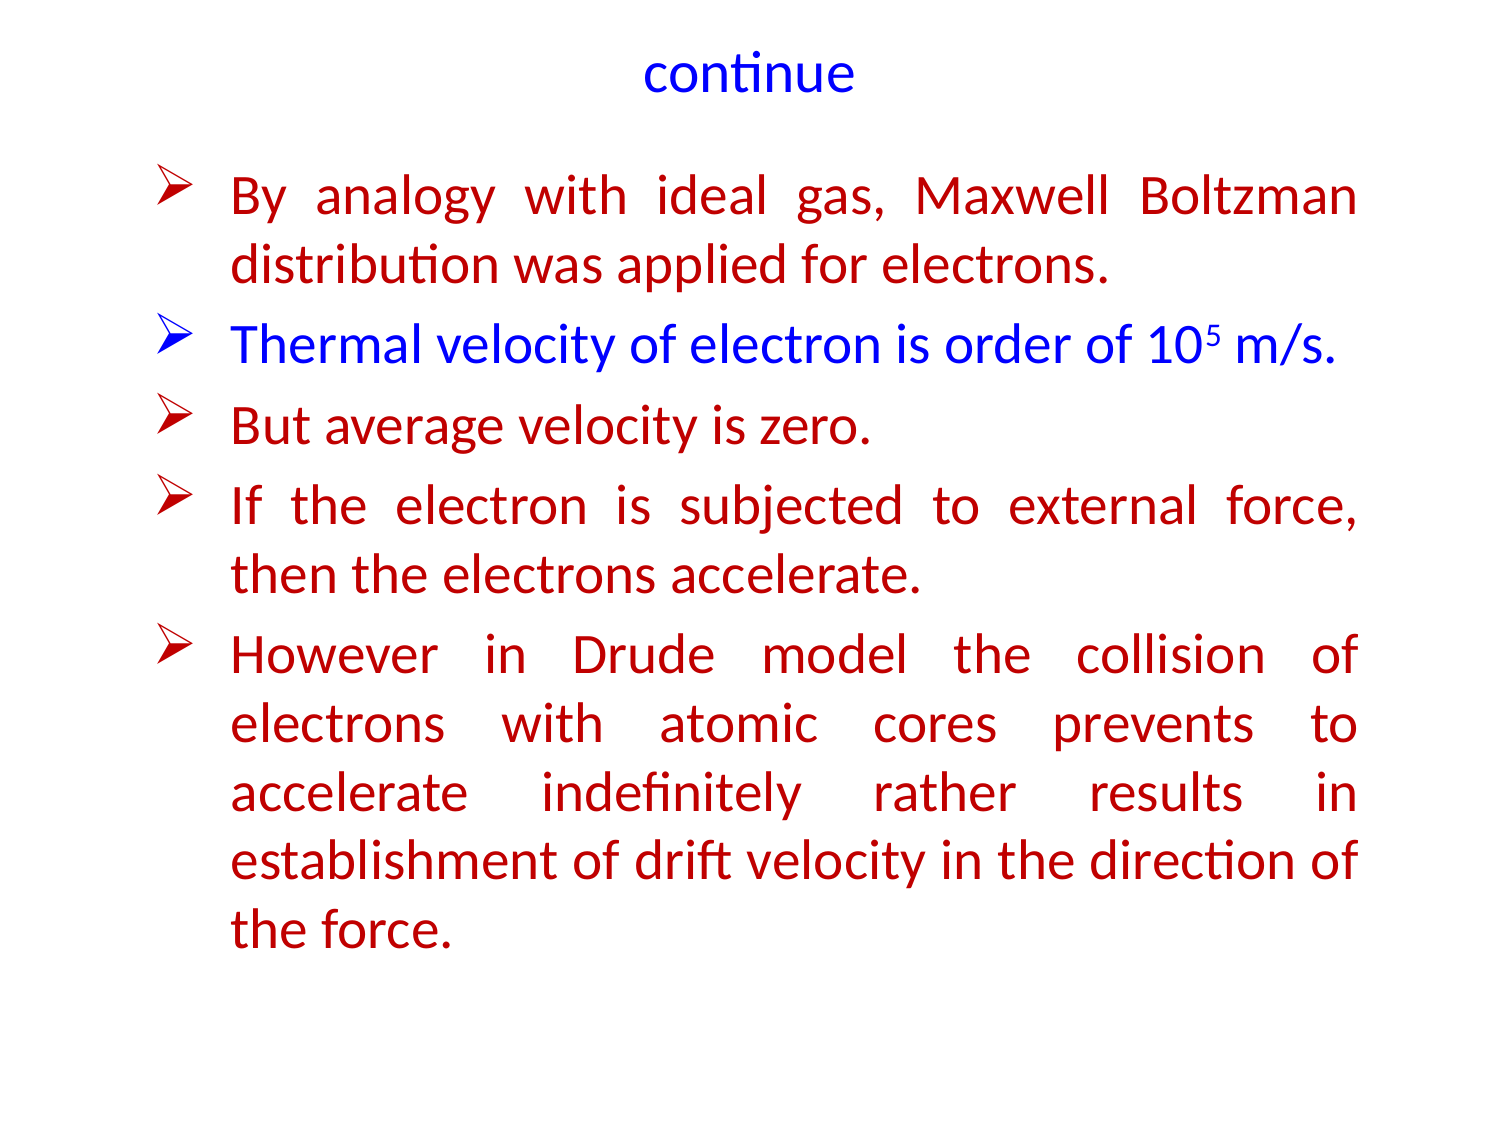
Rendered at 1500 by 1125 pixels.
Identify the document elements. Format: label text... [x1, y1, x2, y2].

title continue [112, 24, 1388, 113]
subtitle By analogy with ideal gas, Maxwell Boltzman distribution was applied for electrons. Thermal velocity of electron is order of 105 m/s. But average velocity is zero. If the electron is subjected to external force, then the electrons accelerate. However in Drude model the collision of electrons with atomic cores prevents to accelerate indefinitely rather results in establishment of drift velocity in the direction of the force. [137, 149, 1375, 1025]
